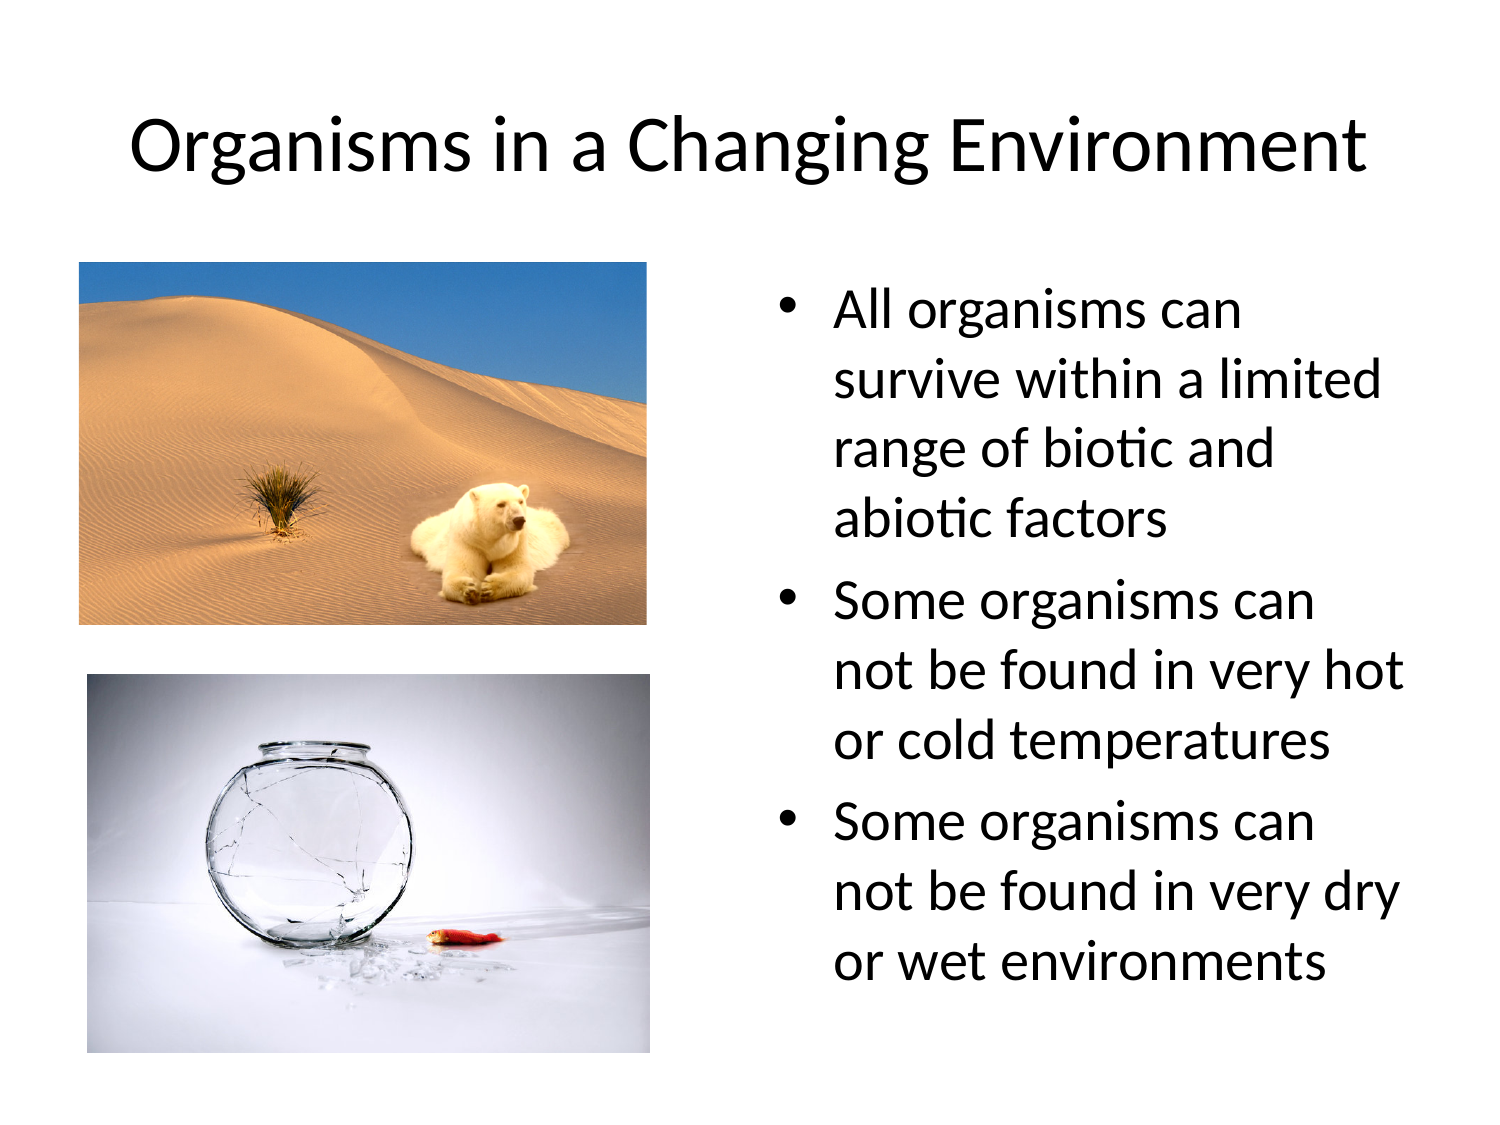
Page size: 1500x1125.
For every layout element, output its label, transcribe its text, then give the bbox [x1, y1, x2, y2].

title Organisms in a Changing Environment [75, 45, 1425, 233]
list All organisms can survive within a limited range of biotic and abiotic factors Some organisms can not be found in very hot or cold temperatures Some organisms can not be found in very dry or wet environments [762, 262, 1425, 1050]
picture [87, 674, 651, 1053]
picture [78, 262, 647, 626]
